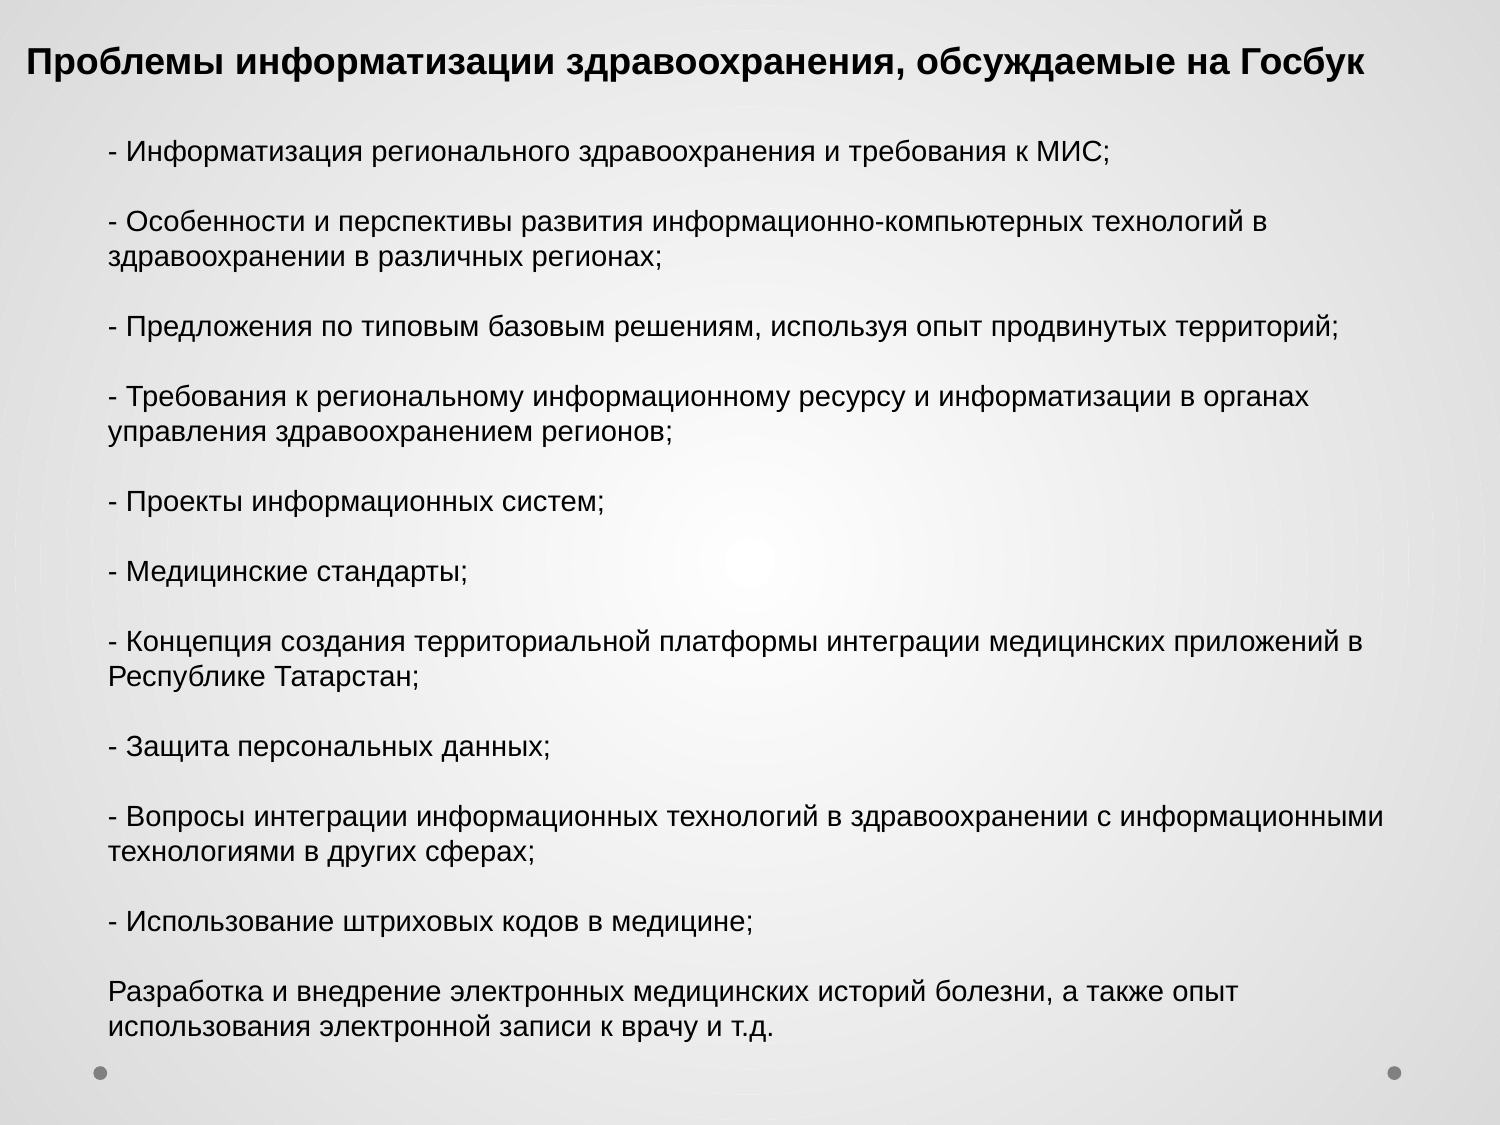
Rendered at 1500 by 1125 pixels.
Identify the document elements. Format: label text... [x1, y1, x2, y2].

text_box - Информатизация регионального здравоохранения и требования к МИС; - Особенности и перспективы развития информационно-компьютерных технологий в здравоохранении в различных регионах; - Предложения по типовым базовым решениям, используя опыт продвинутых территорий; - Требования к региональному информационному ресурсу и информатизации в органах управления здравоохранением регионов; - Проекты информационных систем; - Медицинские стандарты; - Концепция создания территориальной платформы интеграции медицинских приложений в Республике Татарстан; - Защита персональных данных; - Вопросы интеграции информационных технологий в здравоохранении с информационными технологиями в других сферах; - Использование штриховых кодов в медицине; Разработка и внедрение электронных медицинских историй болезни, а также опыт использования электронной записи к врачу и т.д. [93, 125, 1425, 1050]
text_box Проблемы информатизации здравоохранения, обсуждаемые на Госбук [11, 29, 1425, 90]
